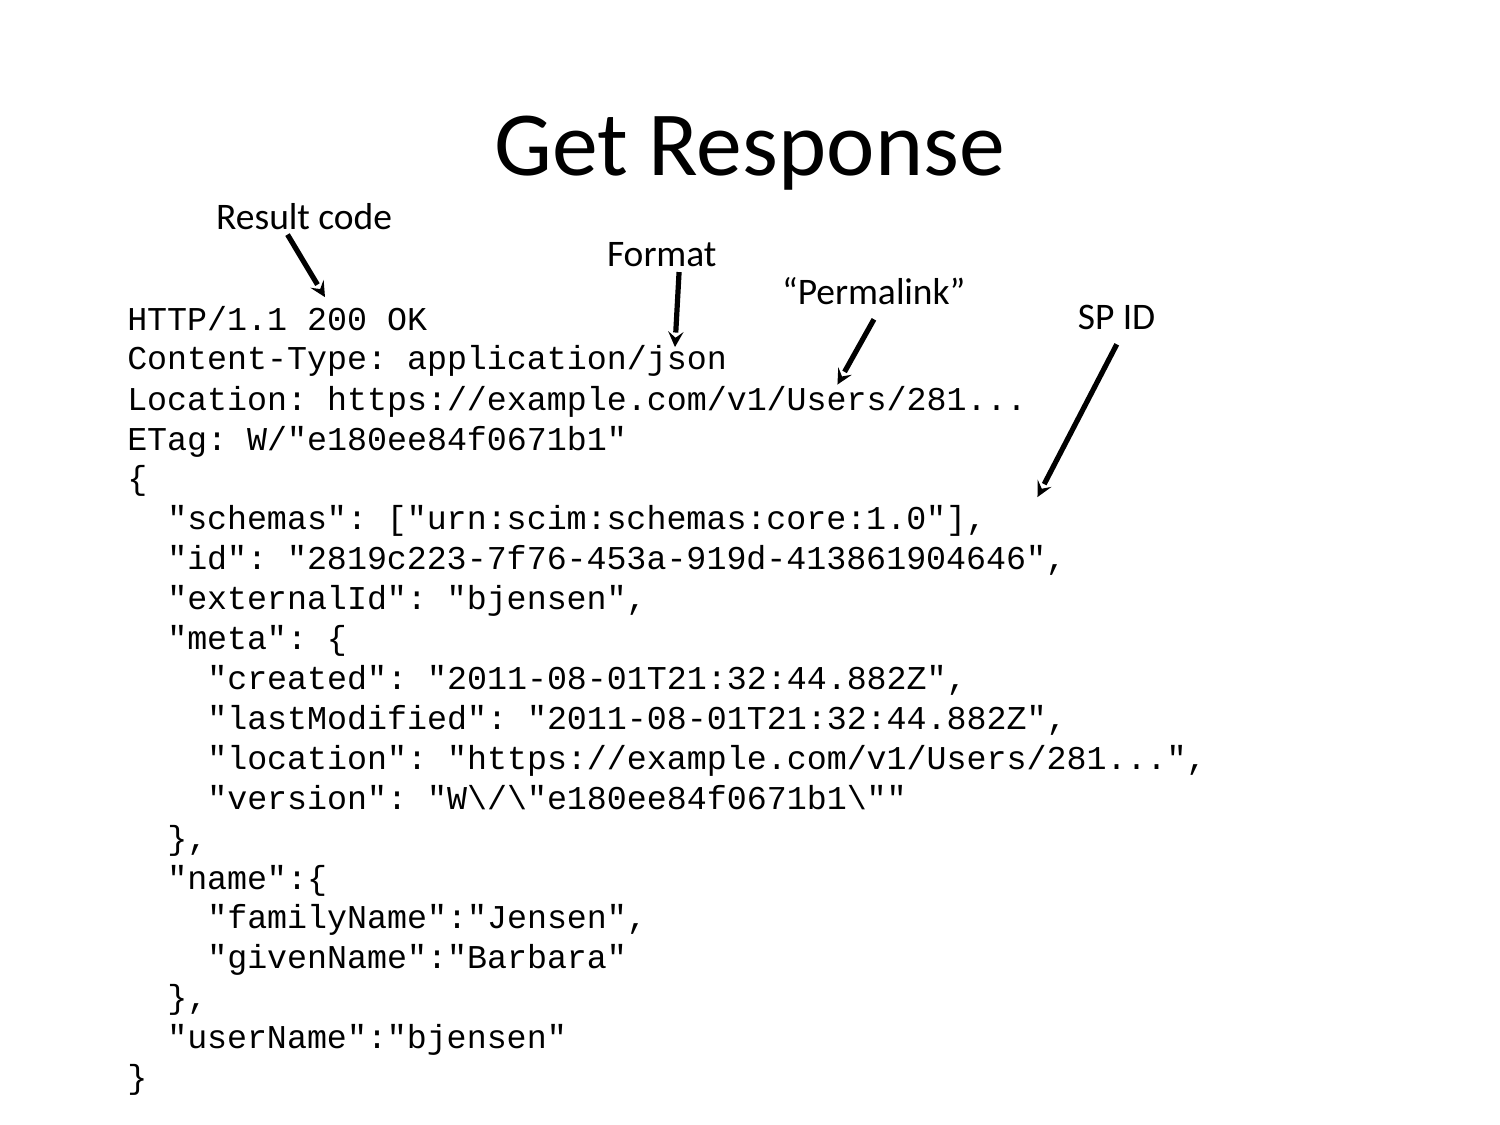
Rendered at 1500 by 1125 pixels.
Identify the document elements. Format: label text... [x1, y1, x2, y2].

text_box “Permalink” [767, 259, 981, 320]
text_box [674, 271, 680, 348]
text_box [287, 234, 326, 298]
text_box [1037, 344, 1117, 498]
text_box Result code [201, 184, 408, 245]
title Get Response [75, 45, 1425, 233]
text_box HTTP/1.1 200 OK Content-Type: application/json Location: https://example.com/v1/Users/281... ETag: W/"e180ee84f0671b1" { "schemas": ["urn:scim:schemas:core:1.0"], "id": "2819c223-7f76-453a-919d-413861904646", "externalId": "bjensen", "meta": { "created": "2011-08-01T21:32:44.882Z", "lastModified": "2011-08-01T21:32:44.882Z", "location": "https://example.com/v1/Users/281...", "version": "W\/\"e180ee84f0671b1\"" }, "name":{ "familyName":"Jensen", "givenName":"Barbara" }, "userName":"bjensen" } [112, 289, 1413, 1103]
text_box SP ID [1063, 284, 1171, 345]
text_box Format [592, 222, 732, 282]
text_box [837, 319, 875, 385]
